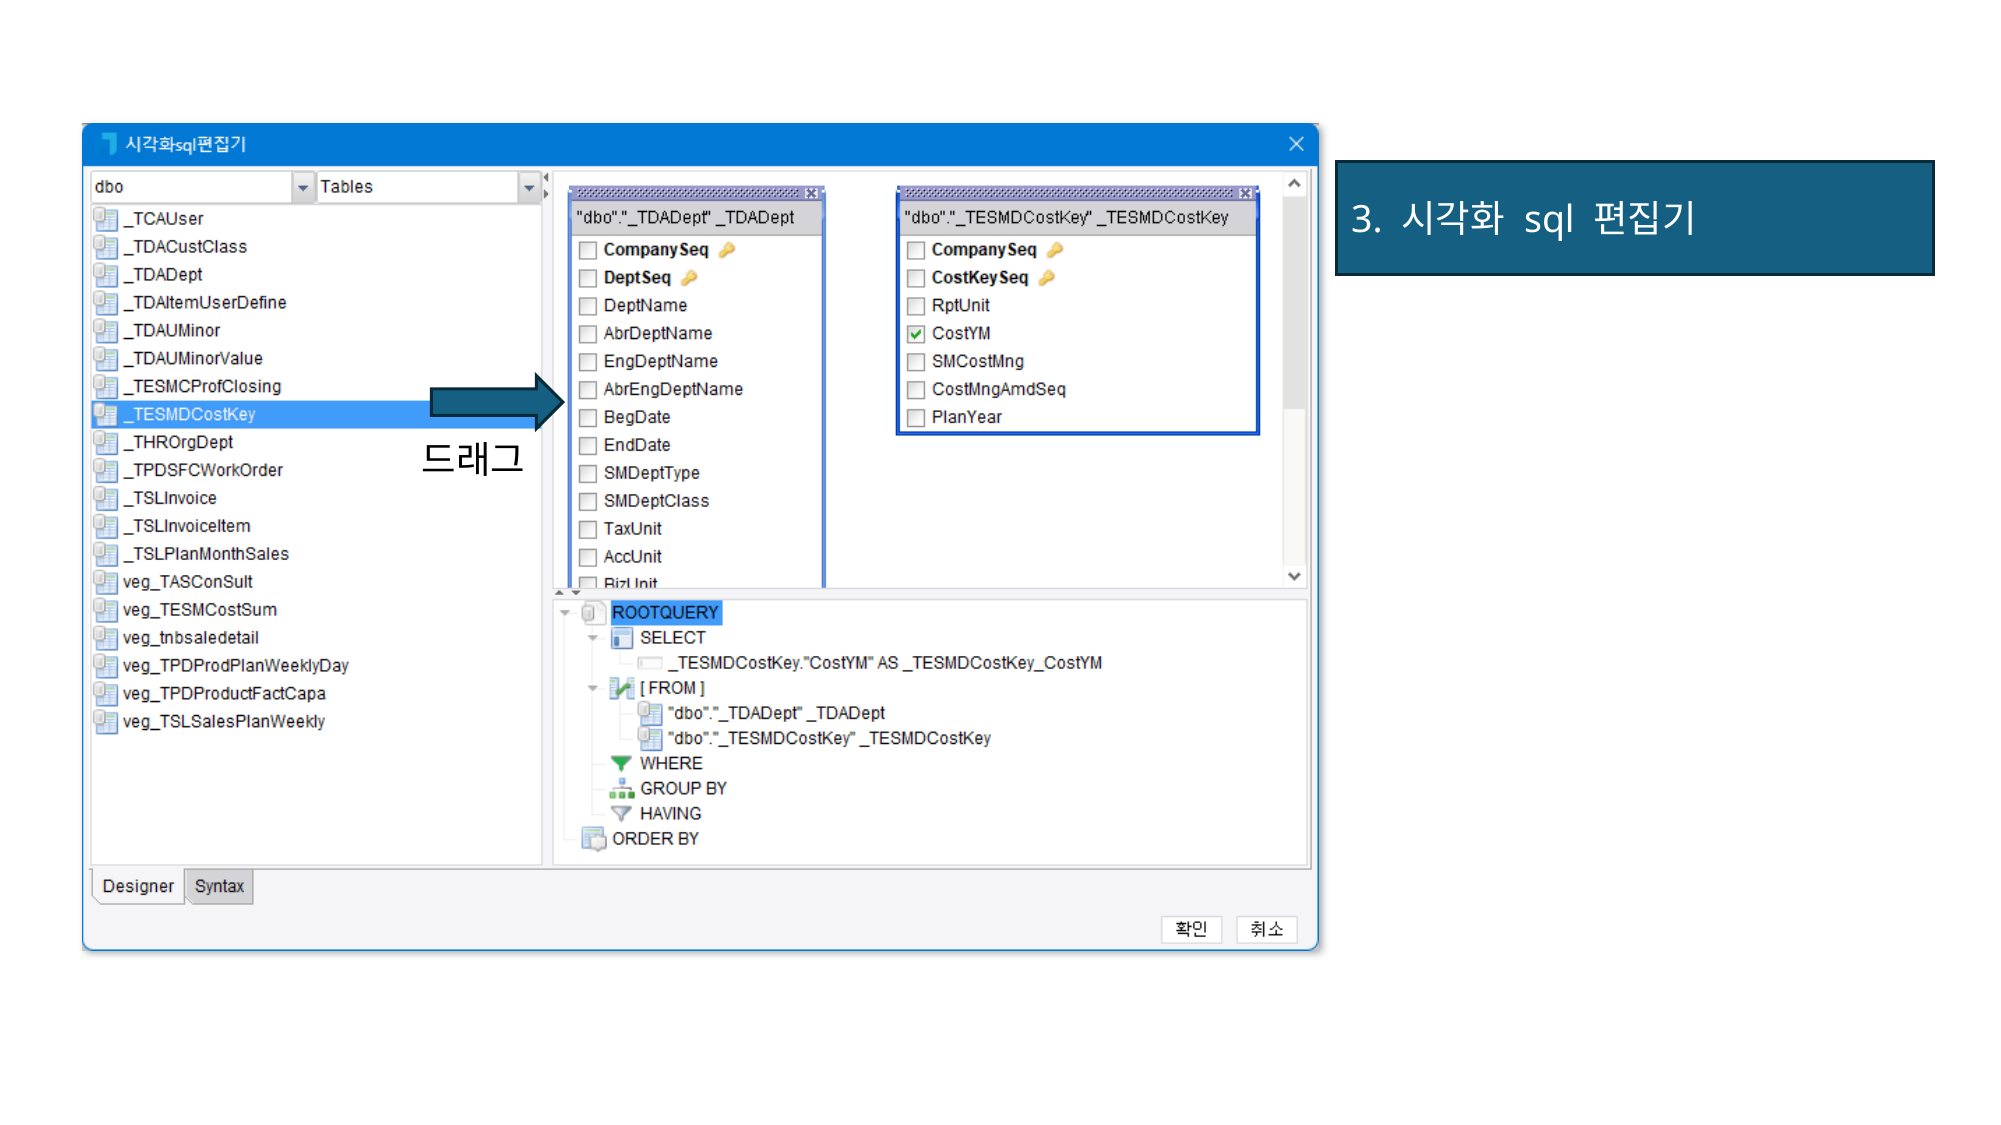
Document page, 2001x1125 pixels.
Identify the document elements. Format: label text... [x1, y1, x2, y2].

picture [81, 122, 1319, 952]
text_box 3. 시각화 sql 편집기 [1335, 160, 1935, 276]
